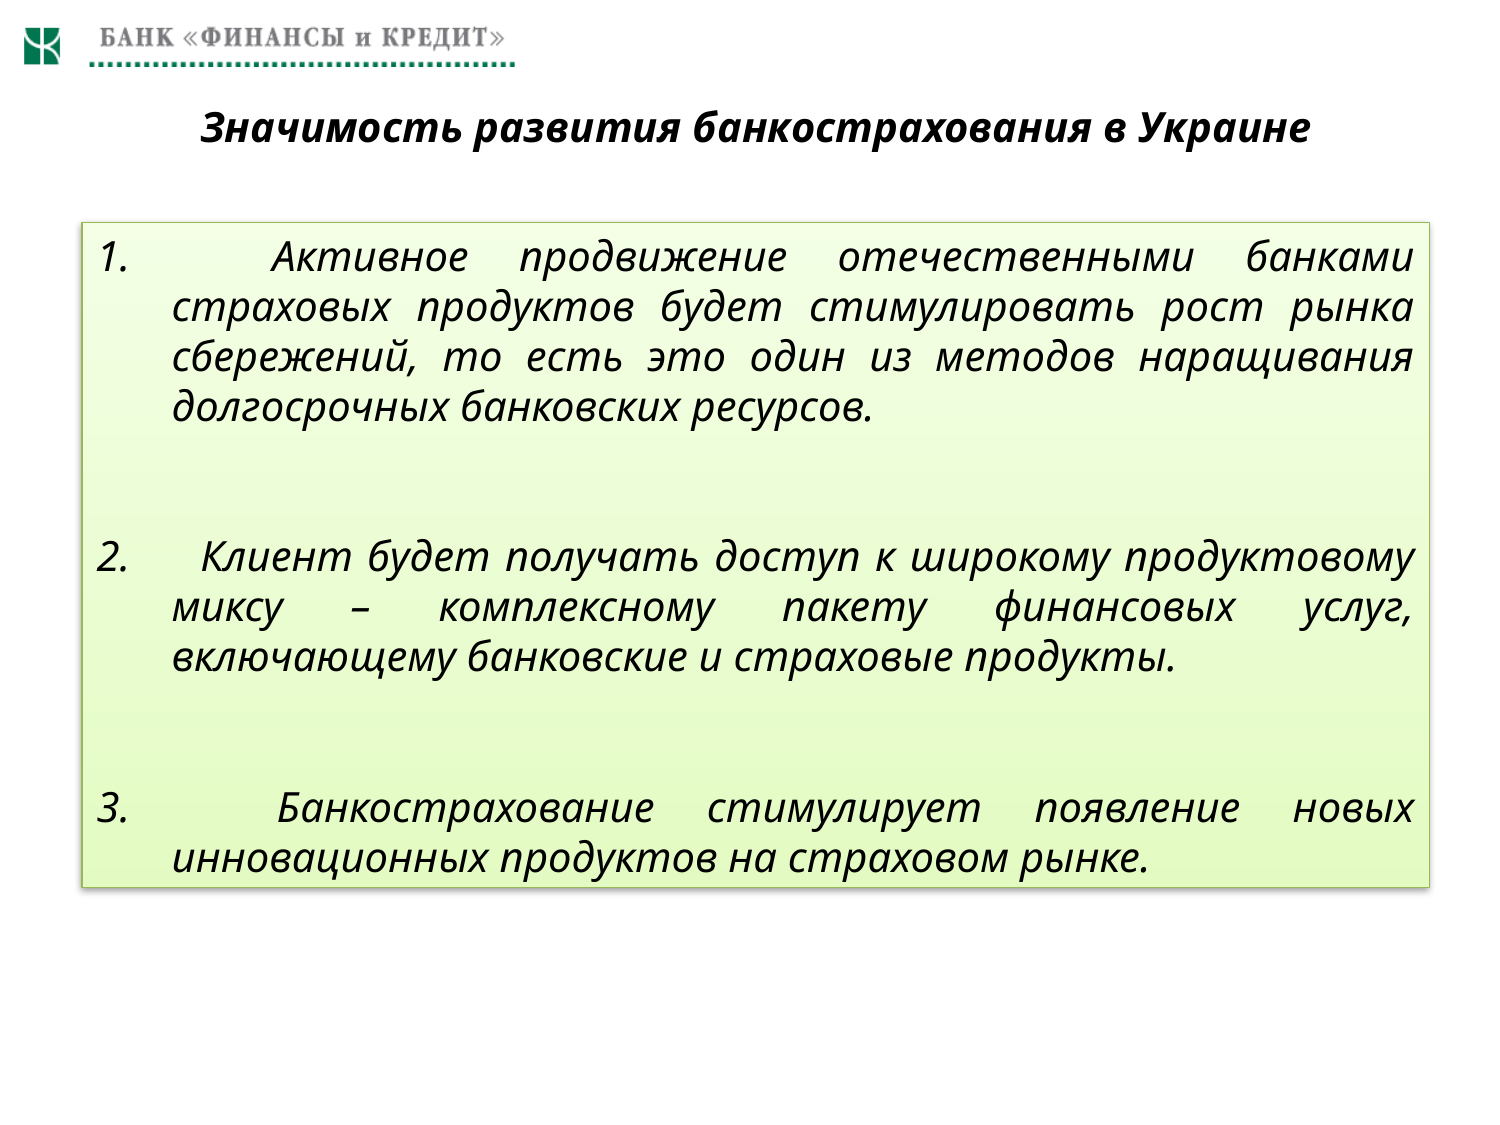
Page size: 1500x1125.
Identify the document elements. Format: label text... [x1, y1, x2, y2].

text_box Значимость развития банкострахования в Украине [58, 93, 1453, 159]
text_box Активное продвижение отечественными банками страховых продуктов будет стимулировать рост рынка сбережений, то есть это один из методов наращивания долгосрочных банковских ресурсов. Клиент будет получать доступ к широкому продуктовому миксу – комплексному пакету финансовых услуг, включающему банковские и страховые продукты. Банкострахование стимулирует появление новых инновационных продуктов на страховом рынке. [81, 222, 1430, 888]
picture [23, 23, 516, 67]
